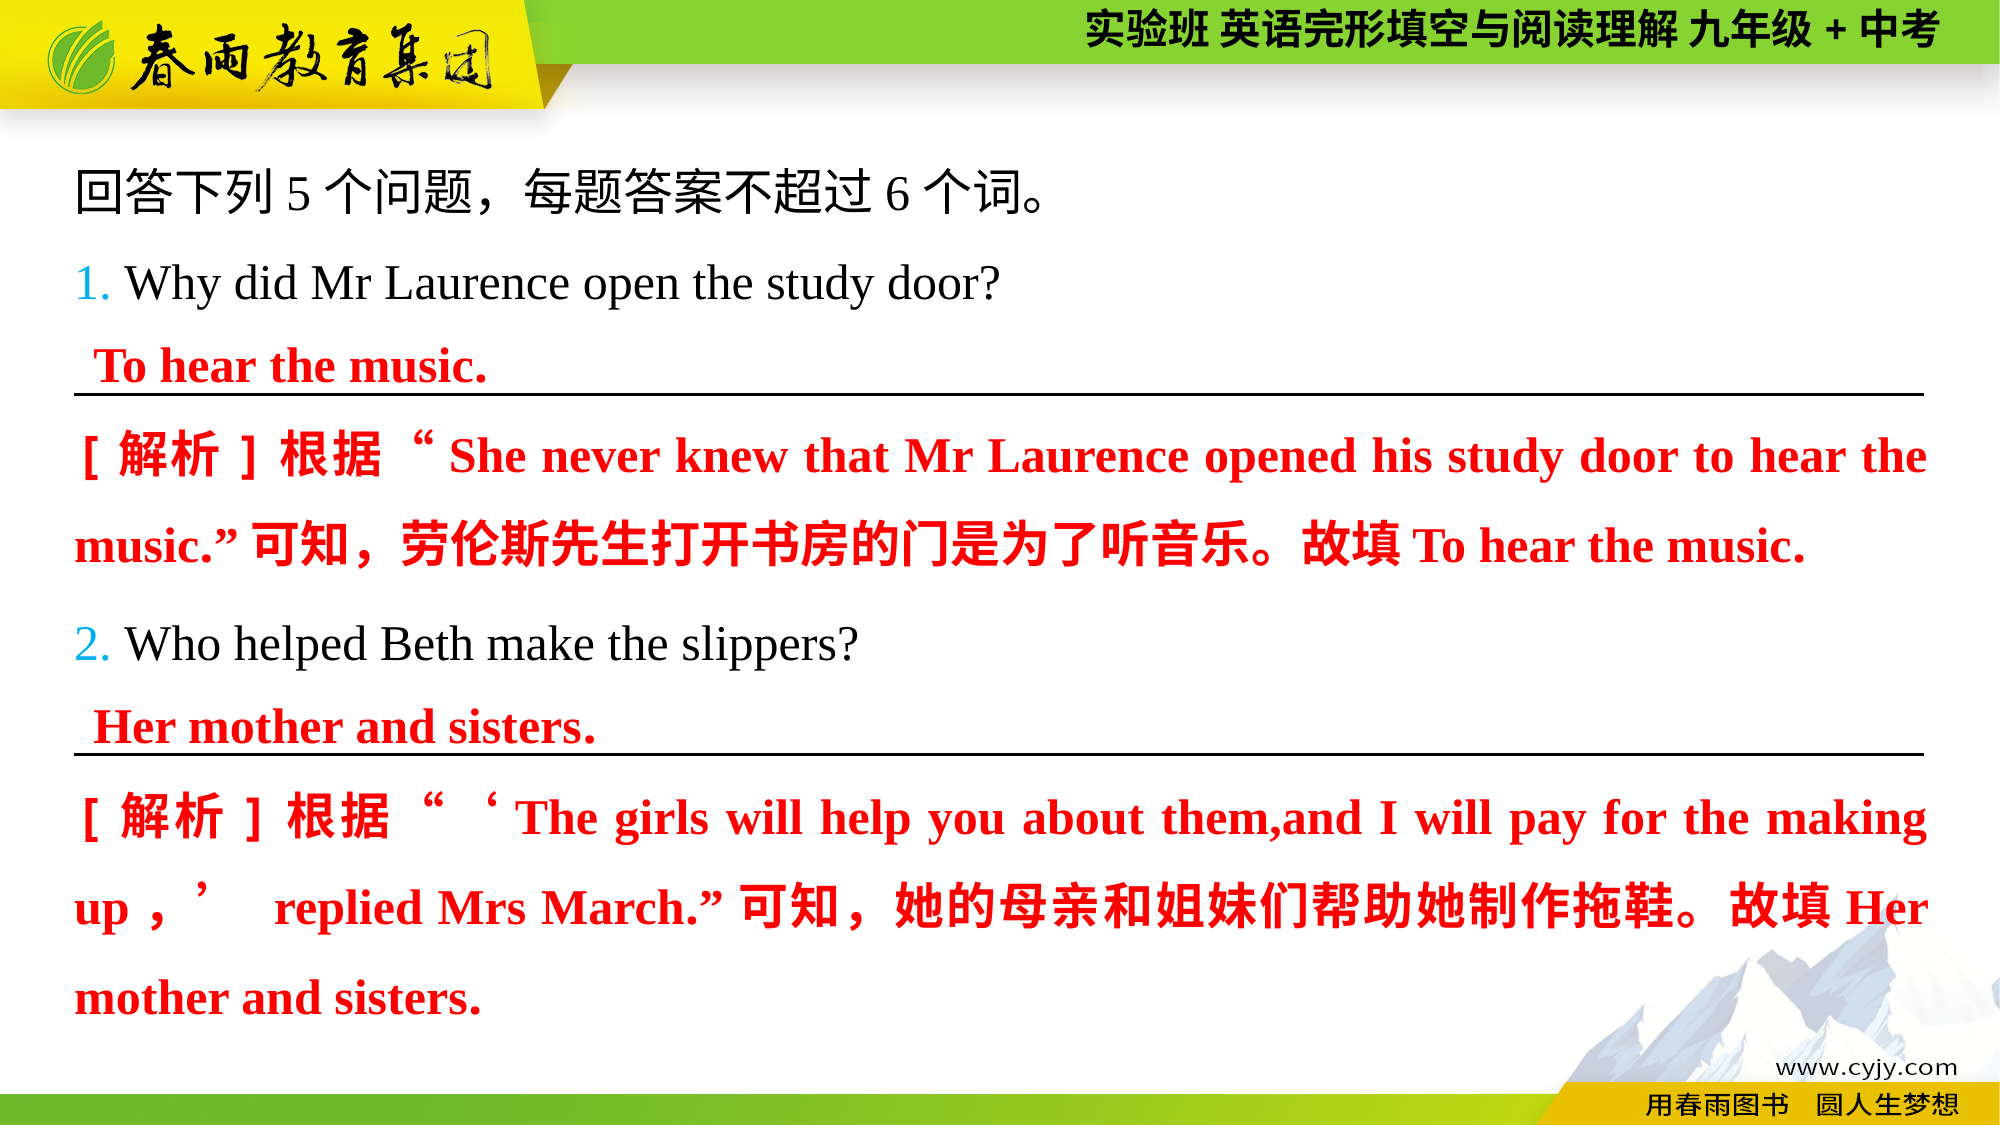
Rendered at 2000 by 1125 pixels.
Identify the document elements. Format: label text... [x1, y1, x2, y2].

list 回答下列5个问题，每题答案不超过6个词。 1. Why did Mr Laurence open the study door? __________________________________________________________________________ [59, 122, 1944, 385]
picture [0, 0, 2000, 1125]
text_box [解析]根据“‘The girls will help you about them,and I will pay for the making up，’ replied Mrs March.”可知，她的母亲和姐妹们帮助她制作拖鞋。故填Her mother and sisters. [59, 768, 1944, 1032]
text_box [解析]根据“She never knew that Mr Laurence opened his study door to hear the music.”可知，劳伦斯先生打开书房的门是为了听音乐。故填To hear the music. [59, 385, 1944, 572]
text_box 2. Who helped Beth make the slippers? __________________________________________________________________________ [59, 572, 1944, 768]
text_box To hear the music. [78, 294, 1944, 385]
